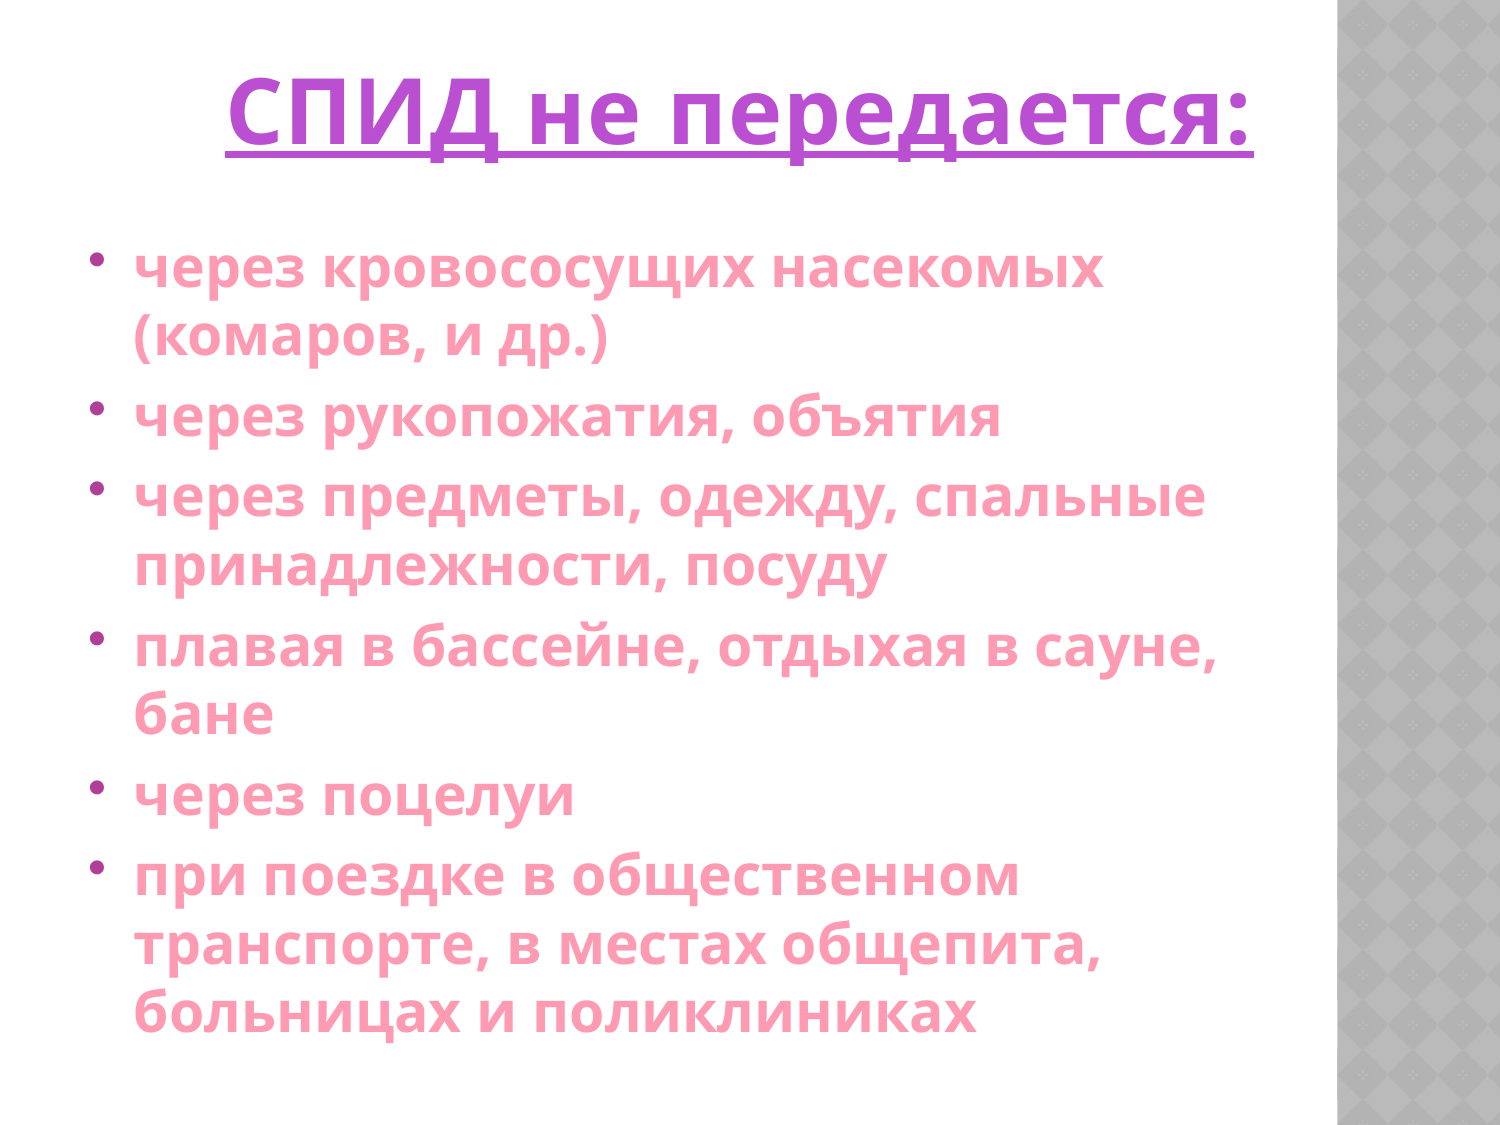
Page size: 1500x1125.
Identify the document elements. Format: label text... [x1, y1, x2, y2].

list через кровососущих насекомых (комаров, и др.) через рукопожатия, объятия через предметы, одежду, спальные принадлежности, посуду плавая в бассейне, отдыхая в сауне, бане через поцелуи при поездке в общественном транспорте, в местах общепита, больницах и поликлиниках [75, 222, 1263, 1059]
title СПИД не передается: [75, 0, 1263, 222]
